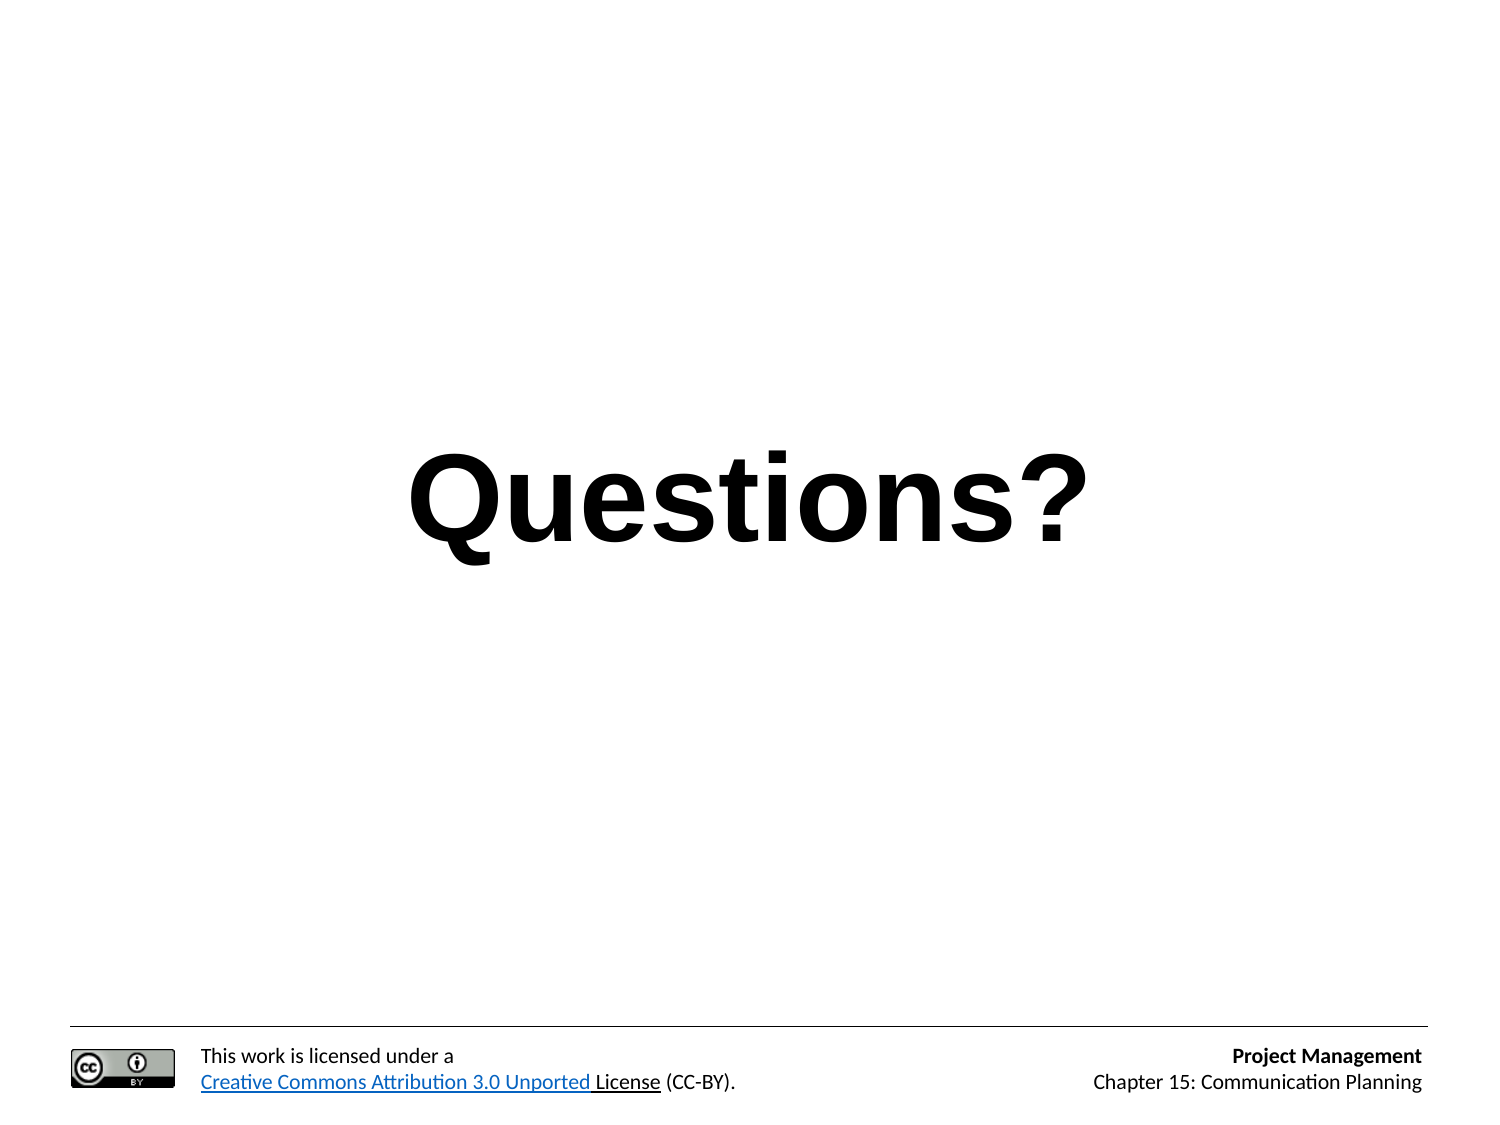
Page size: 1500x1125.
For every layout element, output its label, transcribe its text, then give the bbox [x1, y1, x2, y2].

picture [71, 1049, 175, 1088]
title Questions? [112, 184, 1388, 576]
